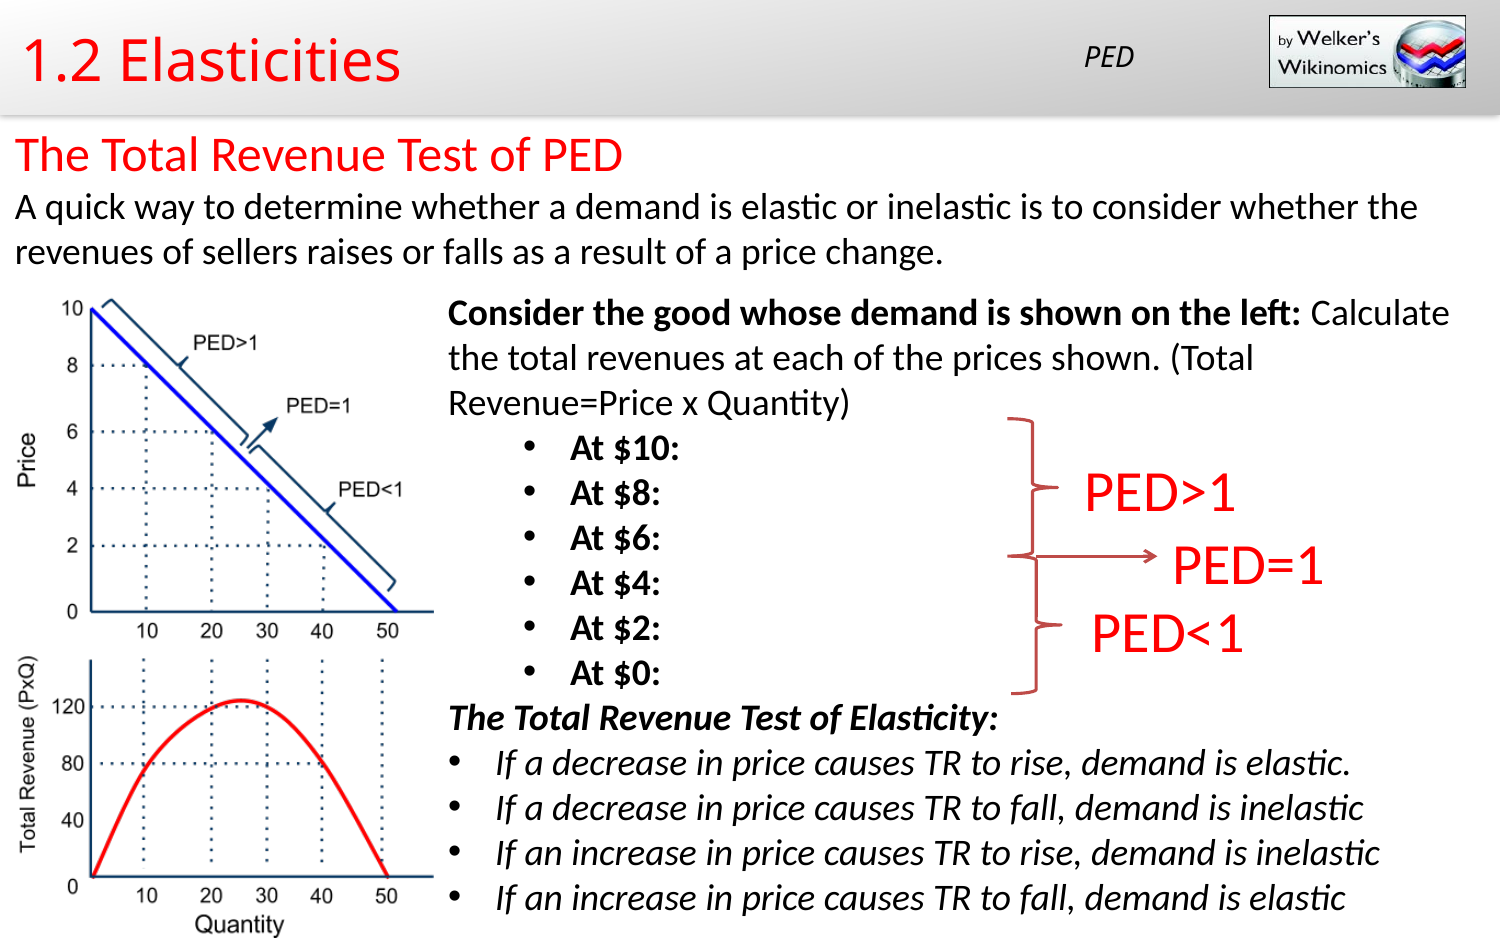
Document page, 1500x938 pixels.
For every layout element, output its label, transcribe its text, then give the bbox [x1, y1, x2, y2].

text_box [0, 0, 1500, 115]
text_box The Total Revenue Test of PED A quick way to determine whether a demand is elastic or inelastic is to consider whether the revenues of sellers raises or falls as a result of a price change. [0, 123, 1500, 280]
text_box PED>1 [1069, 445, 1425, 531]
text_box [1007, 417, 1059, 557]
text_box PED<1 [1077, 586, 1433, 672]
text_box [1011, 564, 1062, 695]
picture [0, 280, 434, 938]
text_box PED=1 [1157, 518, 1500, 604]
